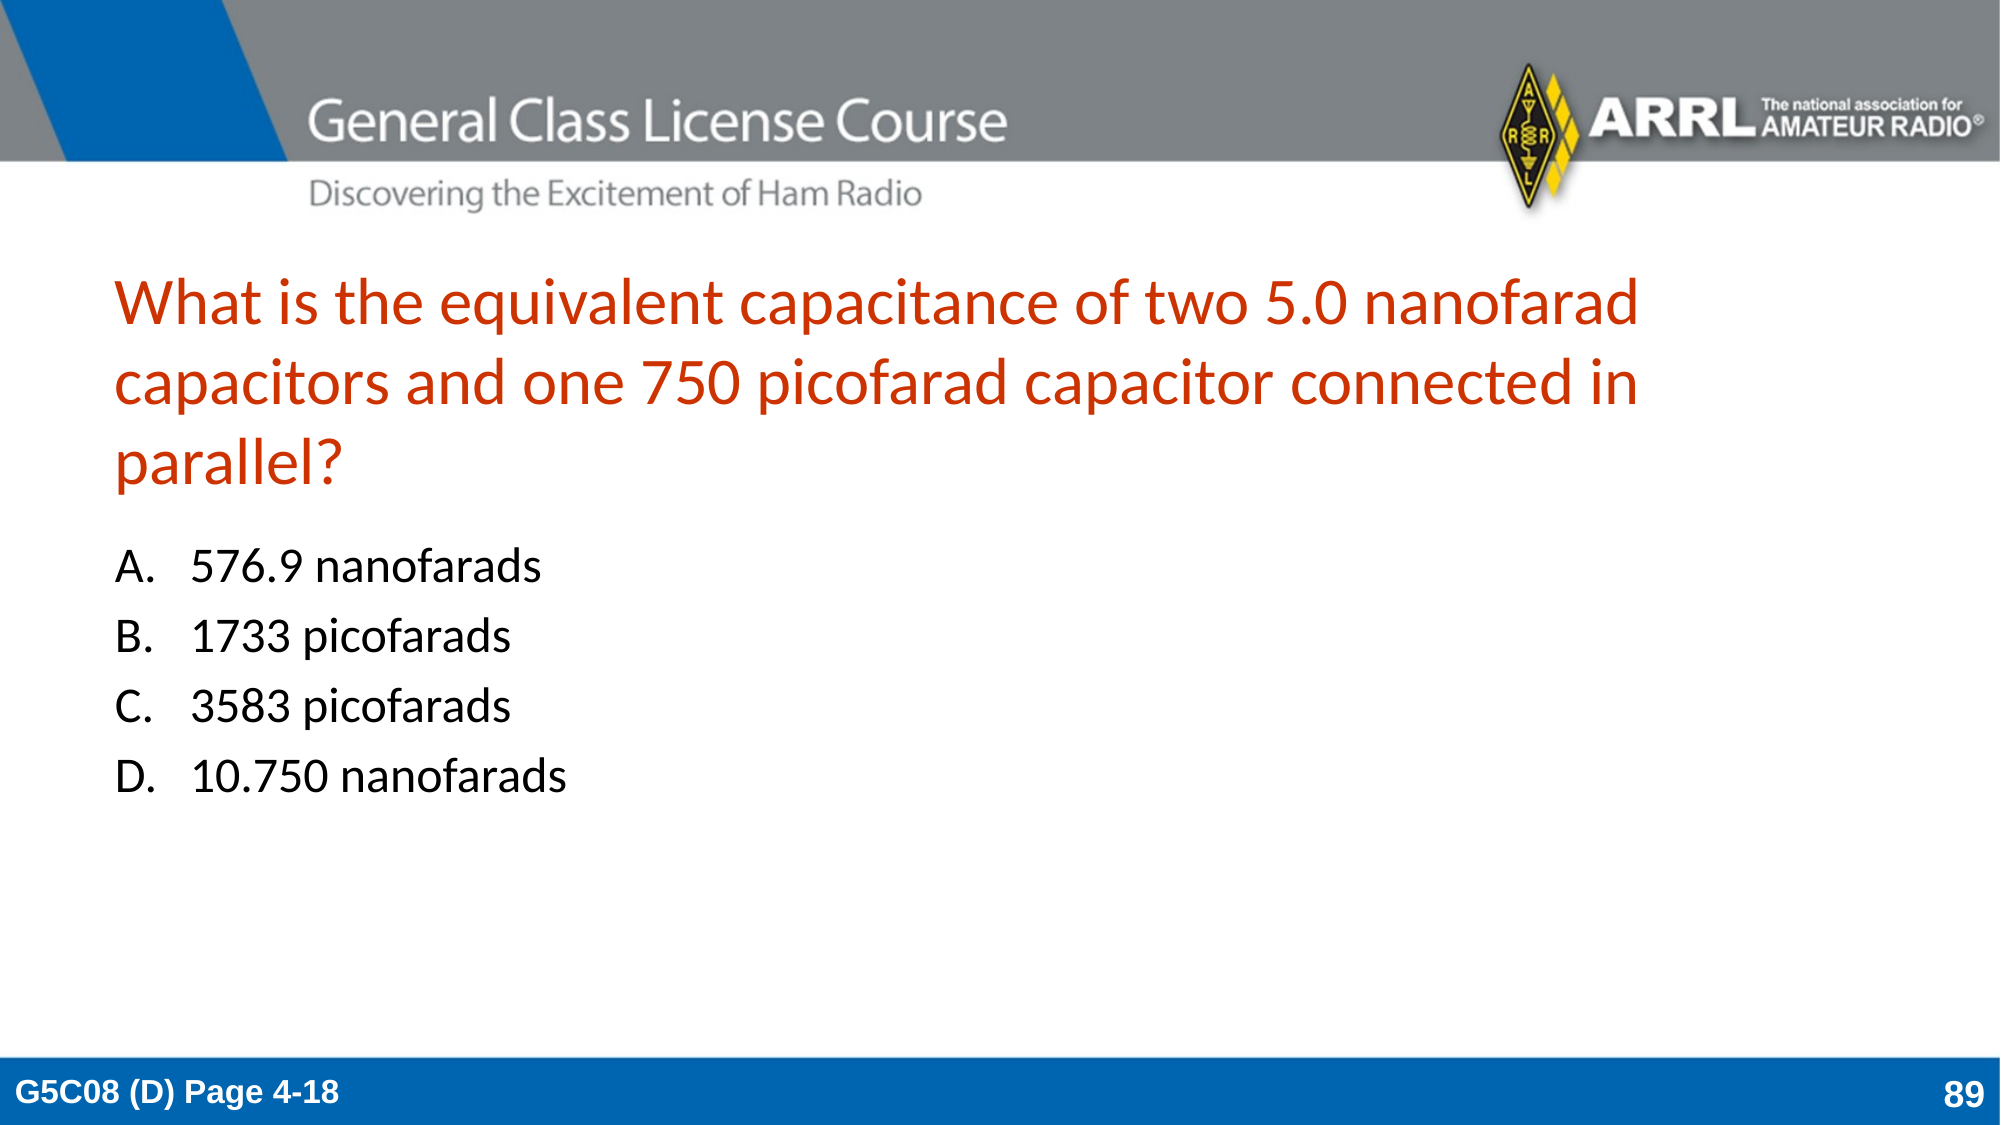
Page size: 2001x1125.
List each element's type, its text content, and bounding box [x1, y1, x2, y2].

text_box 89 [1875, 1062, 2000, 1123]
picture [0, 0, 2001, 1125]
title What is the equivalent capacitance of two 5.0 nanofarad capacitors and one 750 picofarad capacitor connected in parallel? [99, 249, 1900, 388]
text_box G5C08 (D) Page 4-18 [0, 1062, 1313, 1118]
list 576.9 nanofarads 1733 picofarads 3583 picofarads 10.750 nanofarads [99, 525, 1900, 1005]
